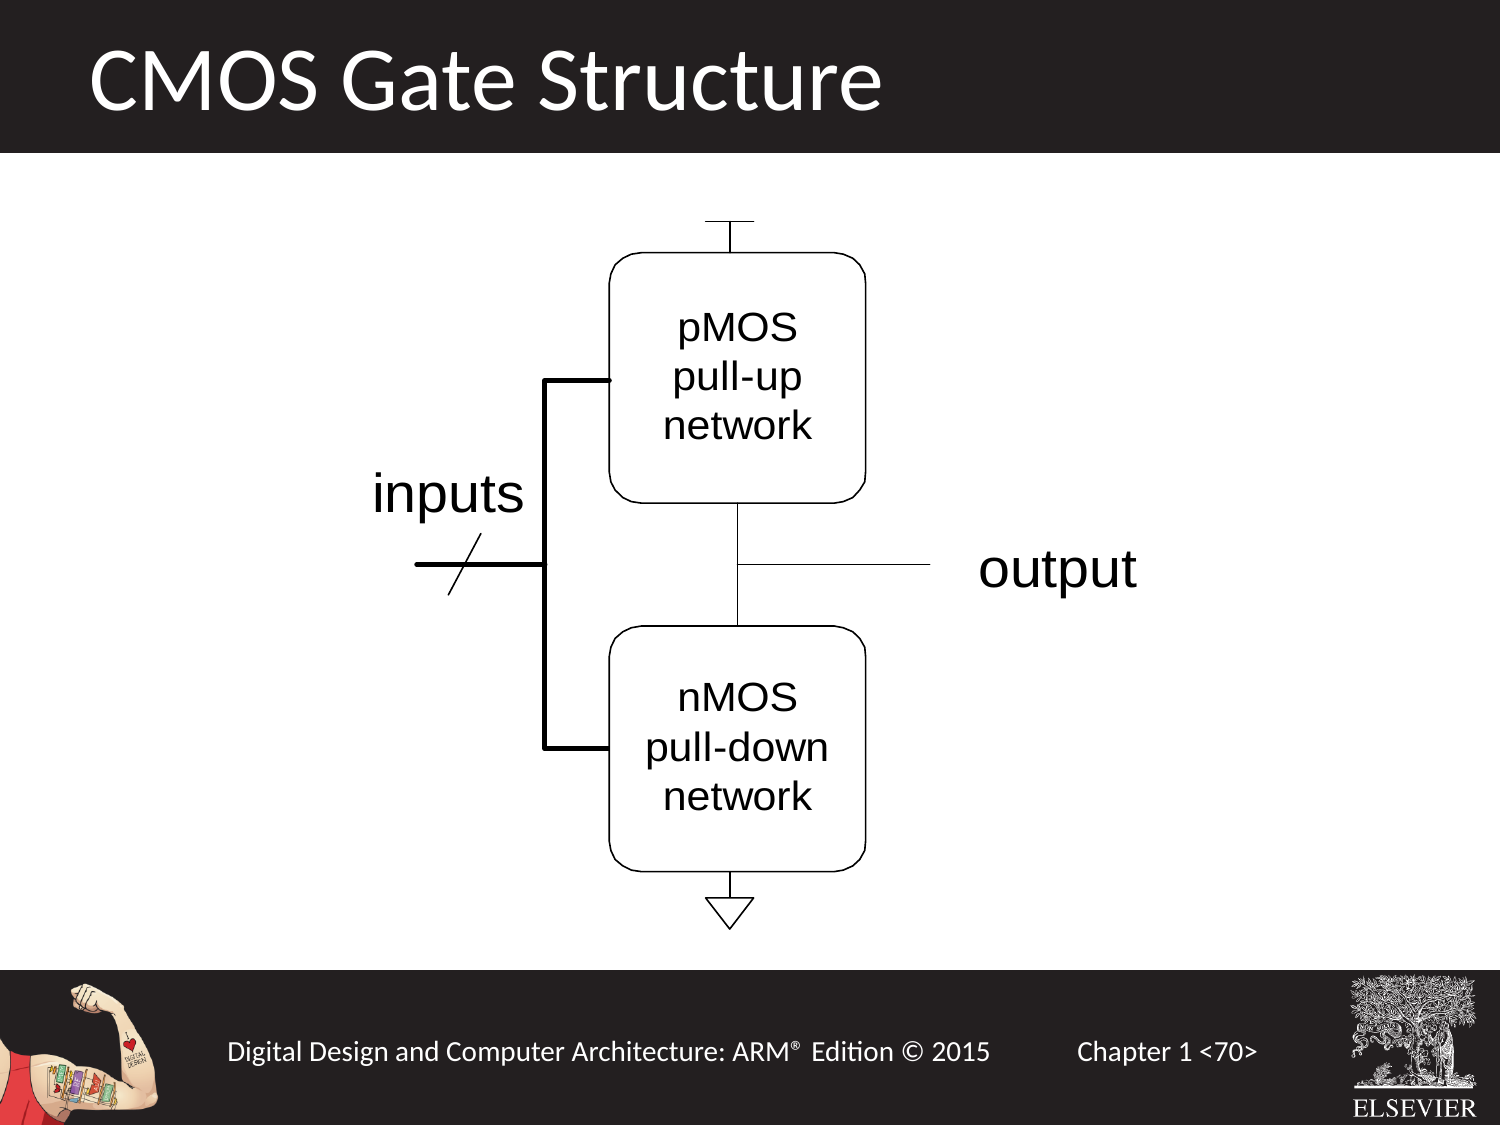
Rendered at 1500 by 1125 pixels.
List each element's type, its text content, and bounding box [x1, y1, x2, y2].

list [312, 212, 1196, 937]
text_box CMOS Gate Structure [75, 11, 1375, 136]
picture [0, 979, 163, 1125]
text_box [87, 174, 1413, 1025]
picture [1350, 974, 1477, 1117]
